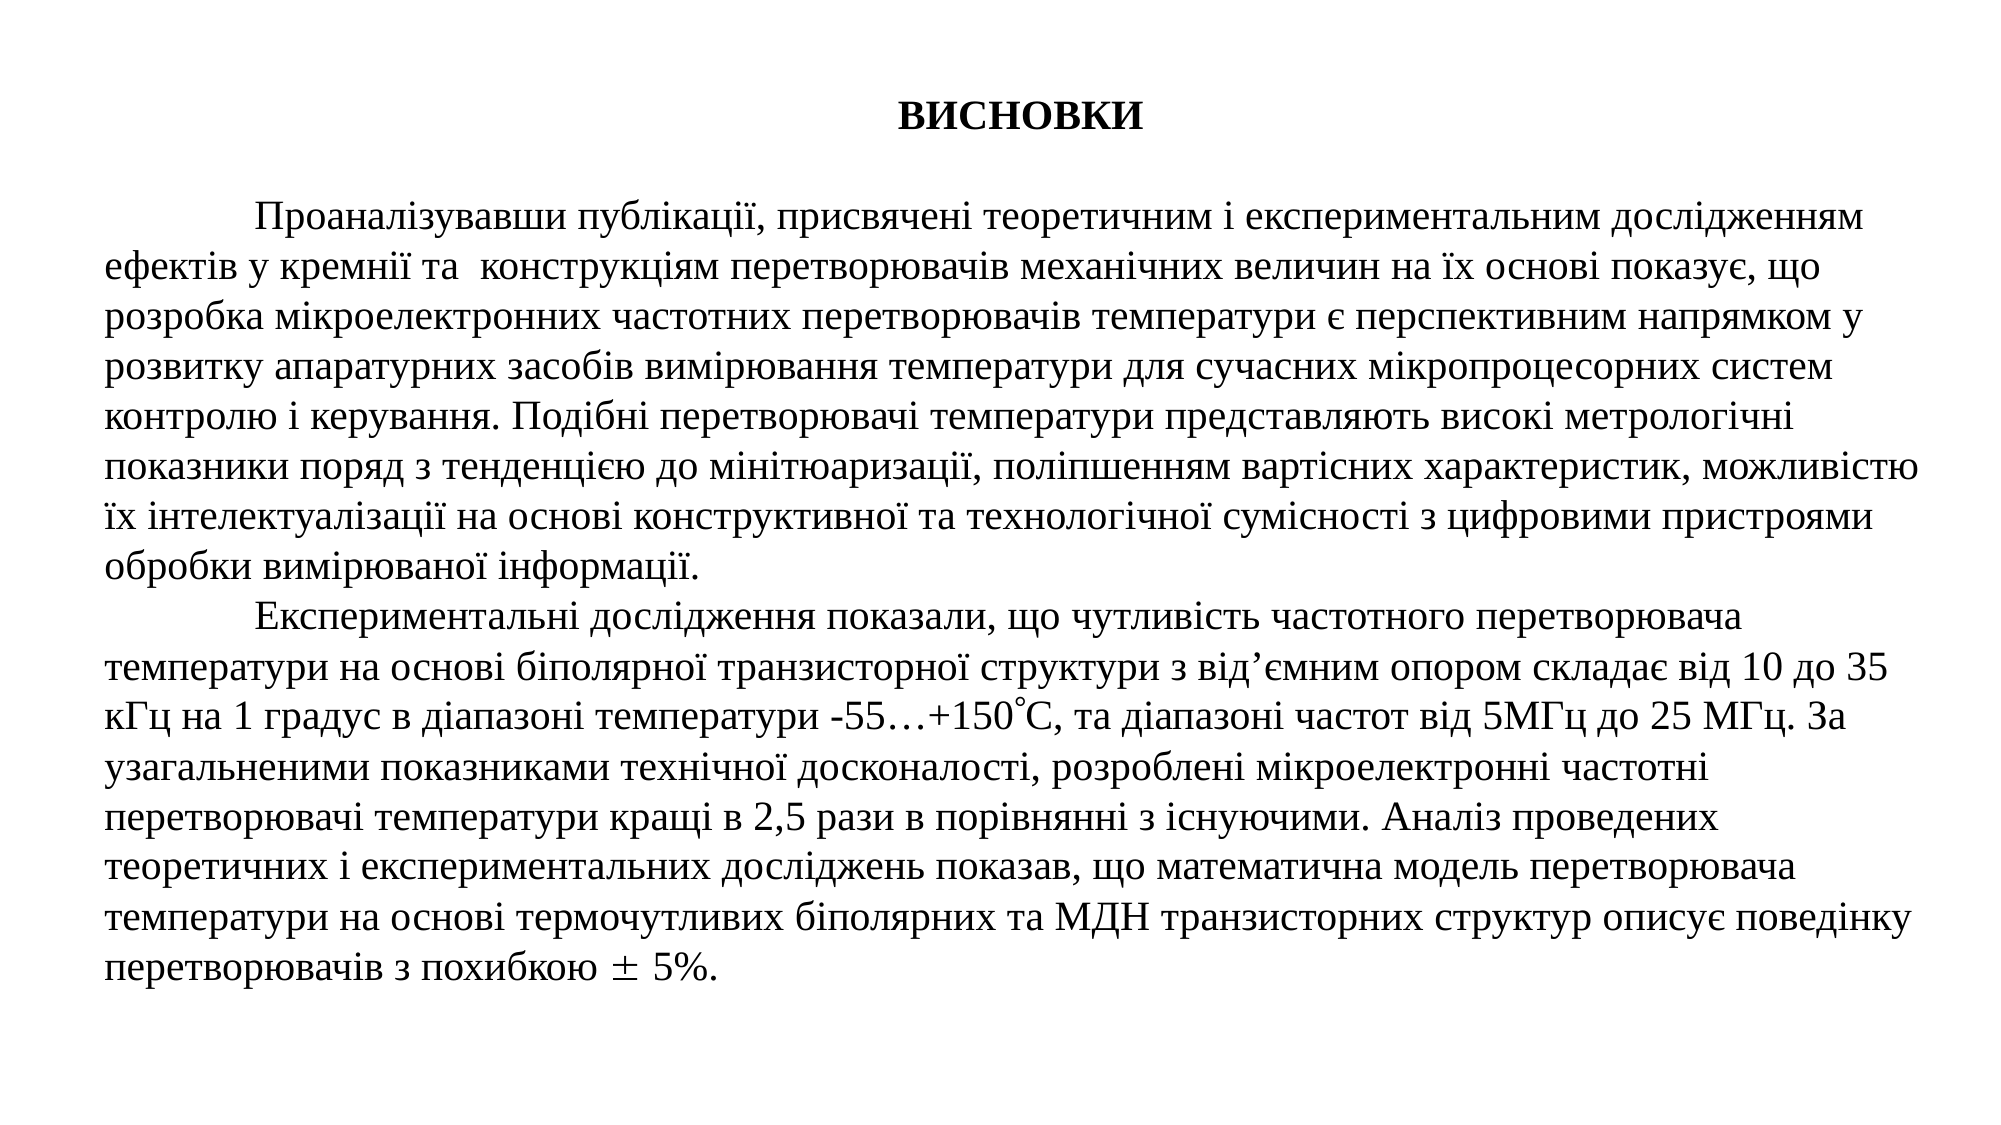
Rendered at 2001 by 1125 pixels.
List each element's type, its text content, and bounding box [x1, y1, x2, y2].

text_box ВИСНОВКИ Проаналізувавши публікації, присвячені теоретичним і експериментальним дослідженням ефектів у кремнії та конструкціям перетворювачів механічних величин на їх основі показує, що розробка мікроелектронних частотних перетворювачів температури є перспективним напрямком у розвитку апаратурних засобів вимірювання температури для сучасних мікропроцесорних систем контролю і керування. Подібні перетворювачі температури представляють високі метрологічні показники поряд з тенденцією до мінітюаризації, поліпшенням вартісних характеристик, можливістю їх інтелектуалізації на основі конструктивної та технологічної сумісності з цифровими пристроями обробки вимірюваної інформації. Експериментальні дослідження показали, що чутливість частотного перетворювача температури на основі біполярної транзисторної структури з від’ємним опором складає від 10 до 35 кГц на 1 градус в діапазоні температури -55…+150С, та діапазоні частот від 5МГц до 25 МГц. За узагальненими показниками технічної досконалості, розроблені мікроелектронні частотні перетворювачі температури кращі в 2,5 рази в порівнянні з існуючими. Аналіз проведених теоретичних і експериментальних досліджень показав, що математична модель перетворювача температури на основі термочутливих біполярних та МДН транзисторних структур описує поведінку перетворювачів з похибкою  5%. [89, 80, 1953, 1046]
